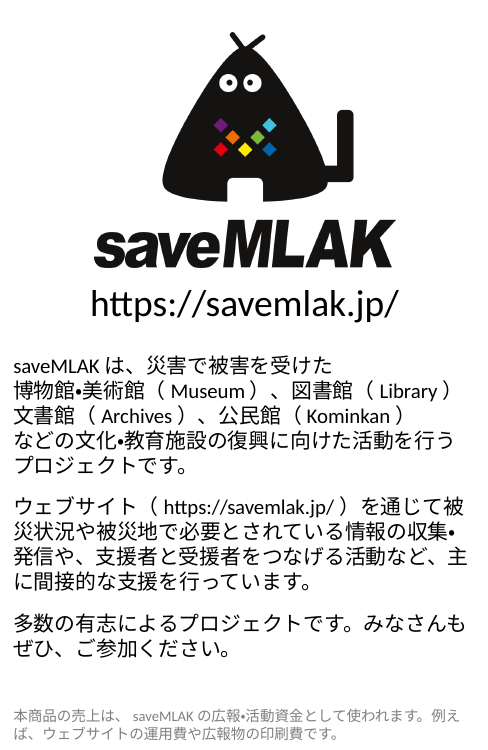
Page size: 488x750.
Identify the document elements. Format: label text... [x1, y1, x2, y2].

picture [94, 32, 396, 268]
text_box 多数の有志によるプロジェクトです。みなさんもぜひ、ご参加ください。 [0, 602, 488, 668]
text_box 本商品の売上は、saveMLAKの広報・活動資金として使われます。例えば、ウェブサイトの運用費や広報物の印刷費です。 [0, 699, 488, 750]
text_box saveMLAKは、災害で被害を受けた 博物館・美術館（Museum）、図書館（Library）文書館（Archives）、公民館（Kominkan） などの文化・教育施設の復興に向けた活動を行うプロジェクトです。 [0, 344, 488, 485]
text_box ウェブサイト（https://savemlak.jp/）を通じて被災状況や被災地で必要とされている情報の収集・発信や、支援者と受援者をつなげる活動など、主に間接的な支援を行っています。 [0, 486, 488, 602]
text_box https://savemlak.jp/ [75, 272, 415, 332]
